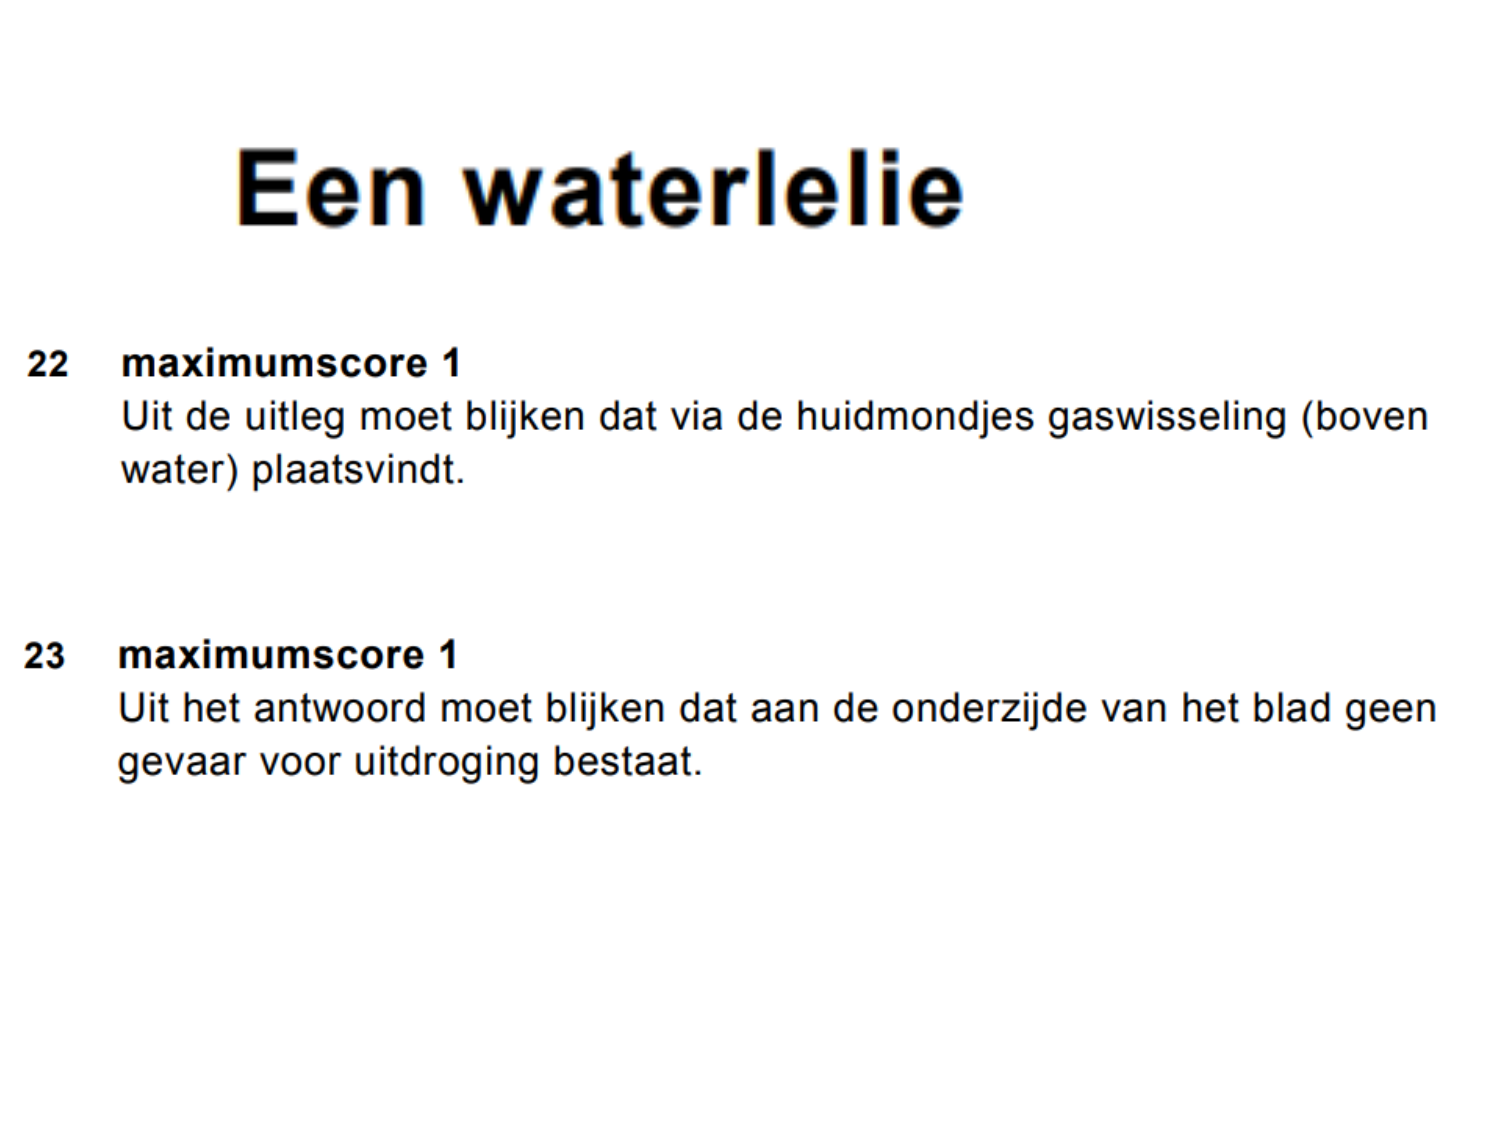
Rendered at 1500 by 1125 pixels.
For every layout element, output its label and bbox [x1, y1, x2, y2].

picture [206, 101, 1006, 268]
picture [23, 611, 1459, 844]
picture [17, 314, 1459, 528]
